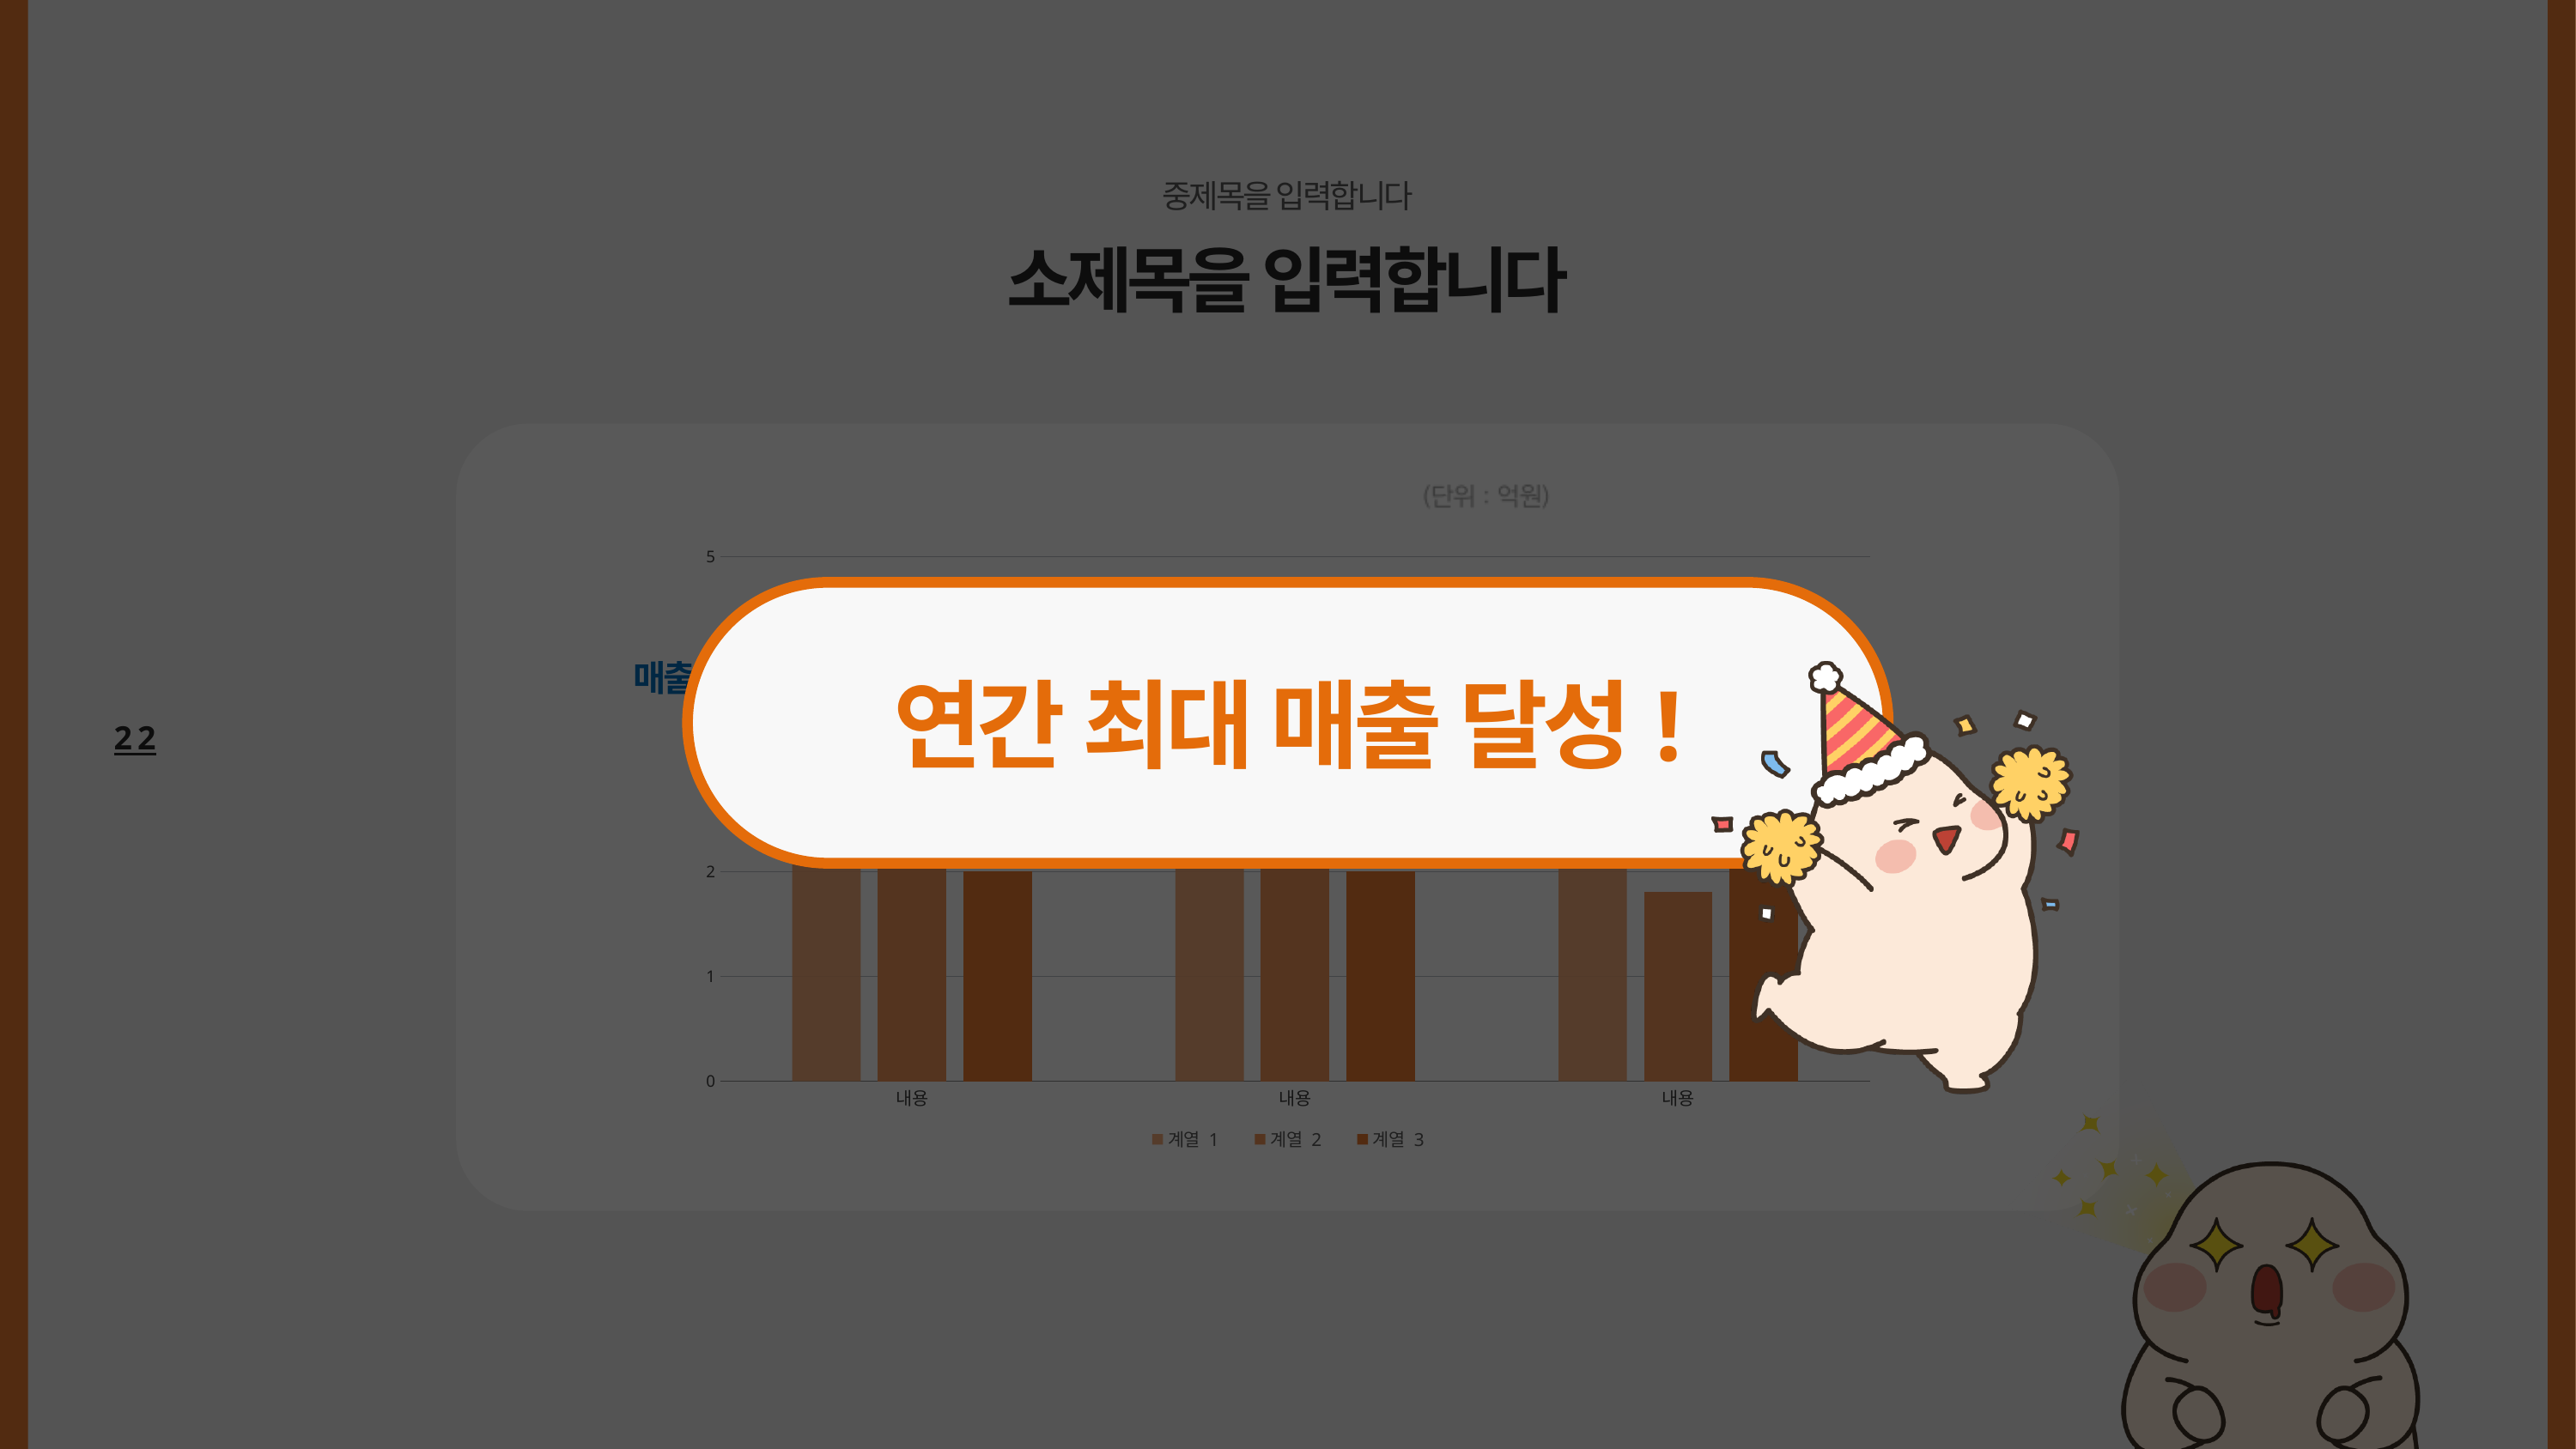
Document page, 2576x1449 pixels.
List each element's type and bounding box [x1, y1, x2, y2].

text_box [739, 699, 927, 800]
chart [681, 531, 1894, 1167]
text_box [0, 0, 2576, 1449]
picture [1366, 476, 1564, 527]
picture [1643, 658, 2443, 1449]
